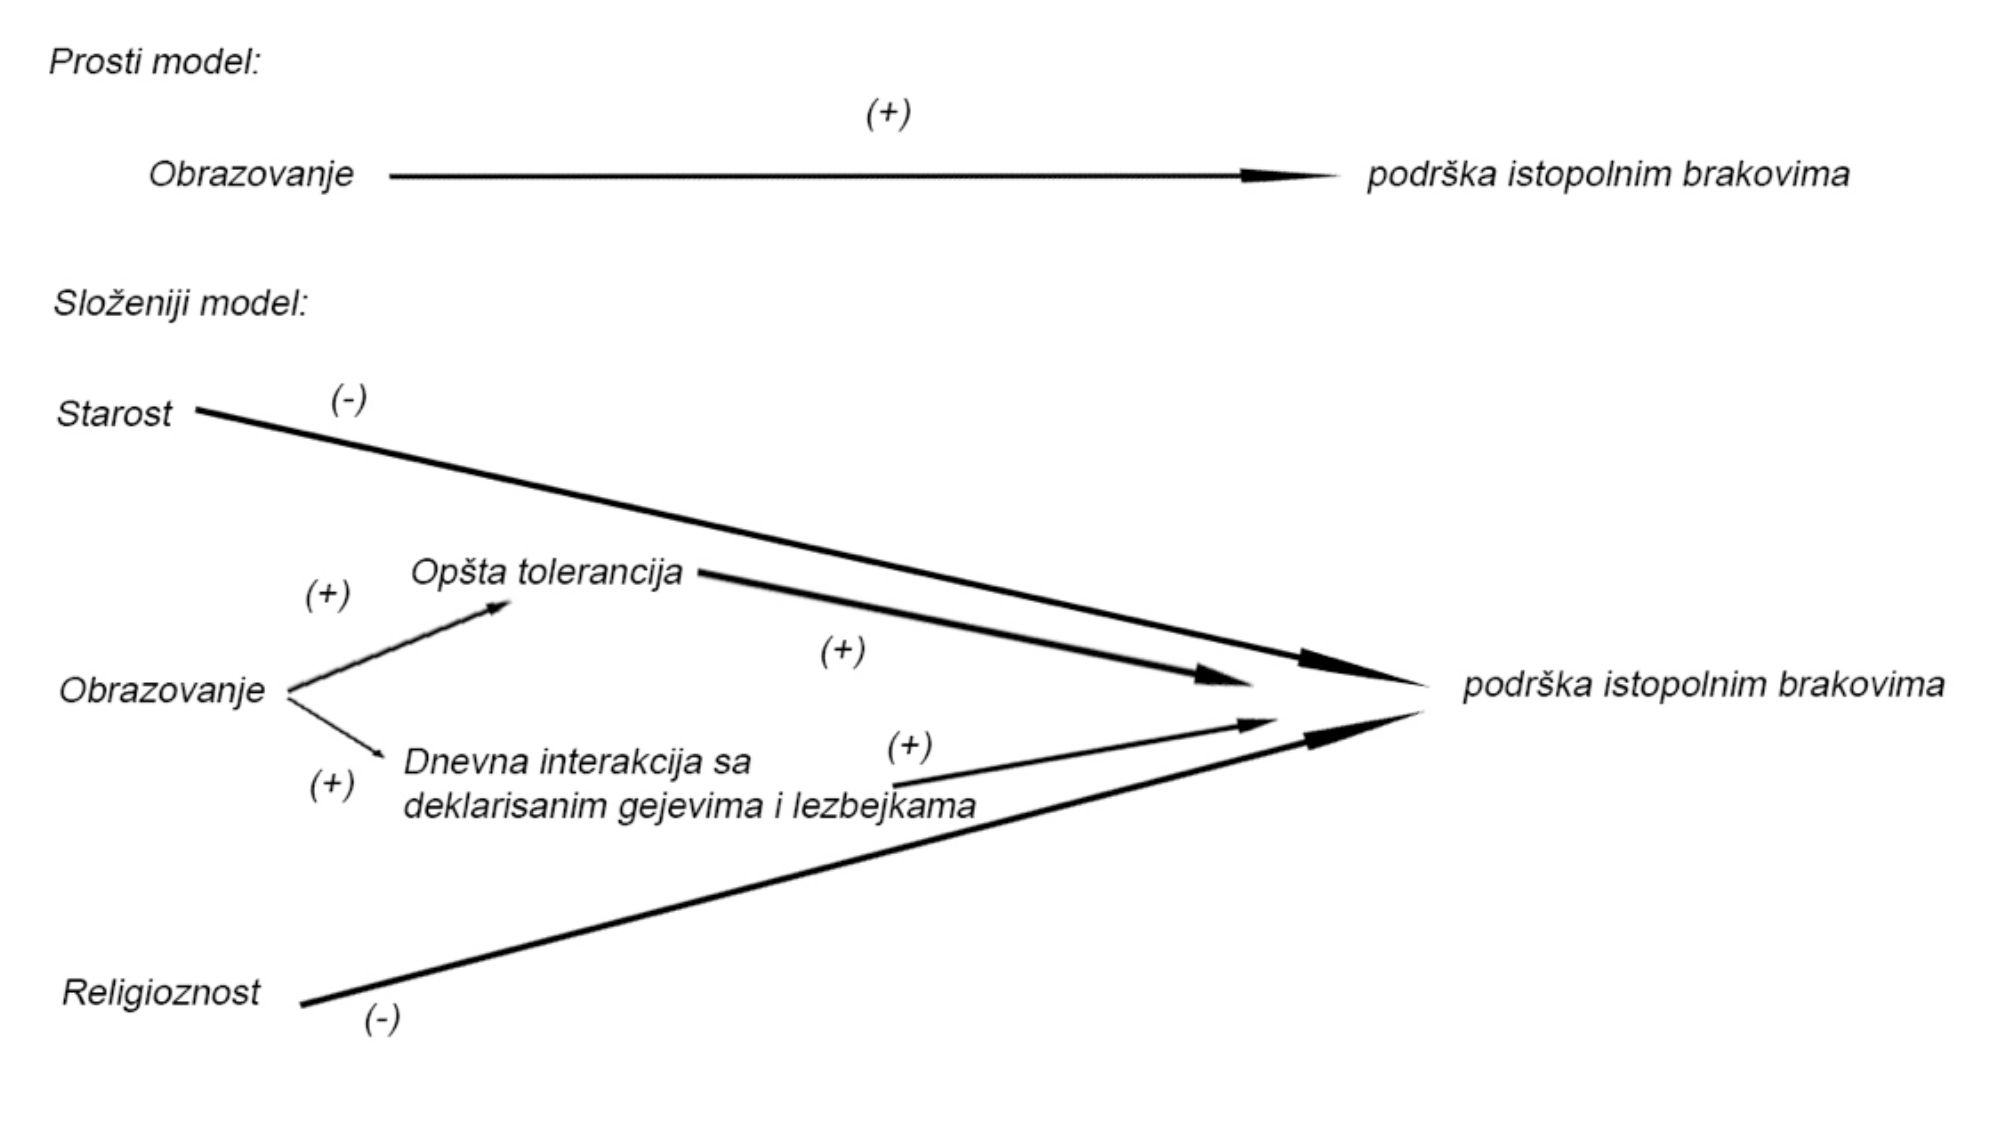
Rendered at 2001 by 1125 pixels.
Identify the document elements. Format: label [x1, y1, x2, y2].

list [0, 0, 1989, 1082]
